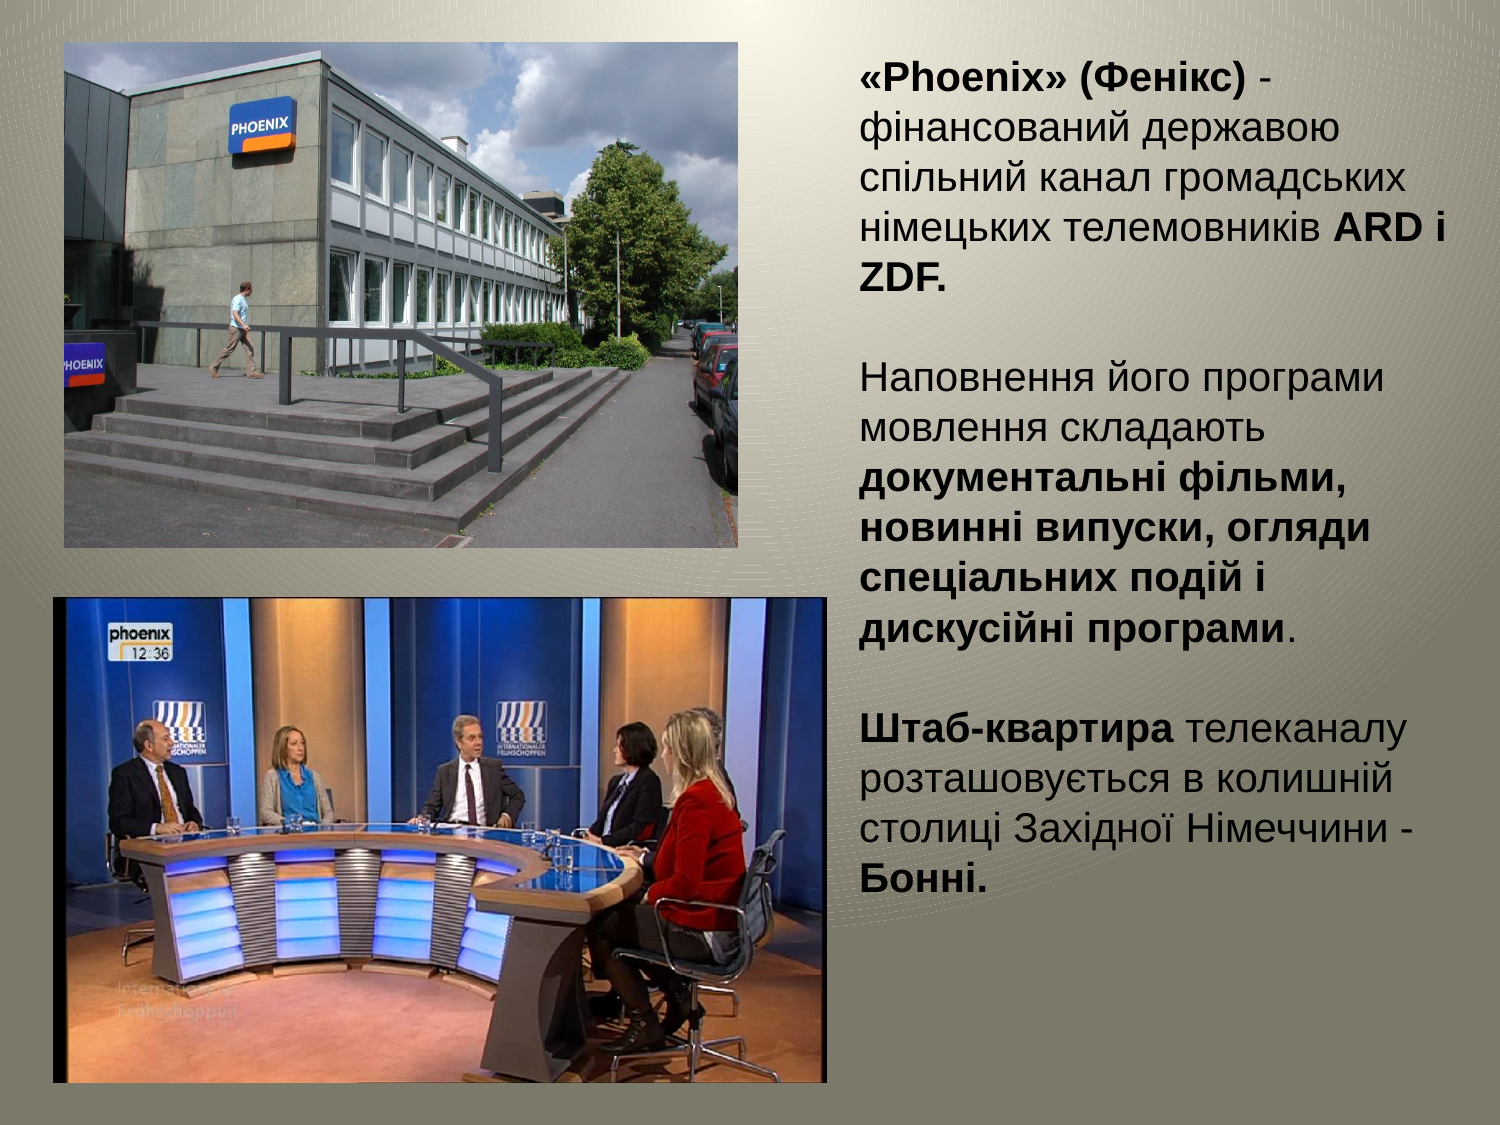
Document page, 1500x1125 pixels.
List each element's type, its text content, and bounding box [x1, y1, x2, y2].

picture [64, 42, 738, 548]
text_box «Phoenix» (Фенікс) - фінансований державою спільний канал громадських німецьких телемовників ARD і ZDF. Наповнення його програми мовлення складають документальні фільми, новинні випуски, огляди спеціальних подій і дискусійні програми. Штаб-квартира телеканалу розташовується в колишній столиці Західної Німеччини - Бонні. [844, 42, 1465, 908]
picture [52, 597, 827, 1083]
